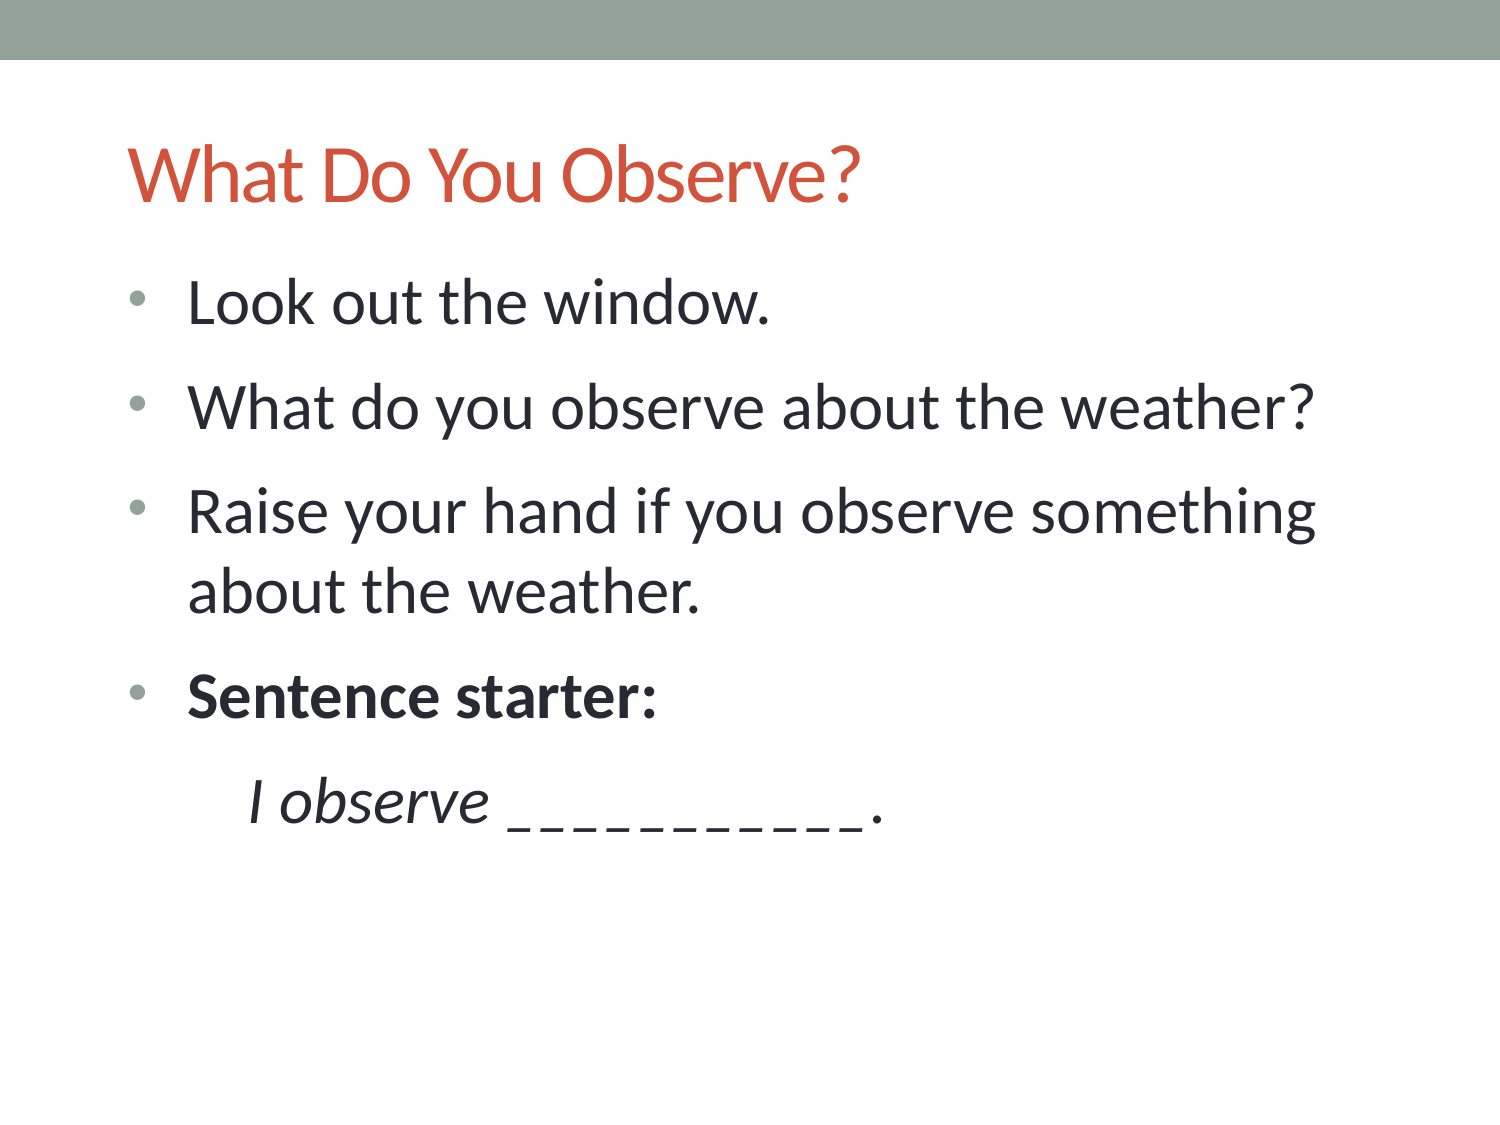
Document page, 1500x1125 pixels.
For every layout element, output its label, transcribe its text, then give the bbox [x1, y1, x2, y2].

title What Do You Observe? [112, 87, 1425, 249]
list Look out the window. What do you observe about the weather? Raise your hand if you observe something about the weather. Sentence starter: I observe ___________. [112, 249, 1425, 1050]
